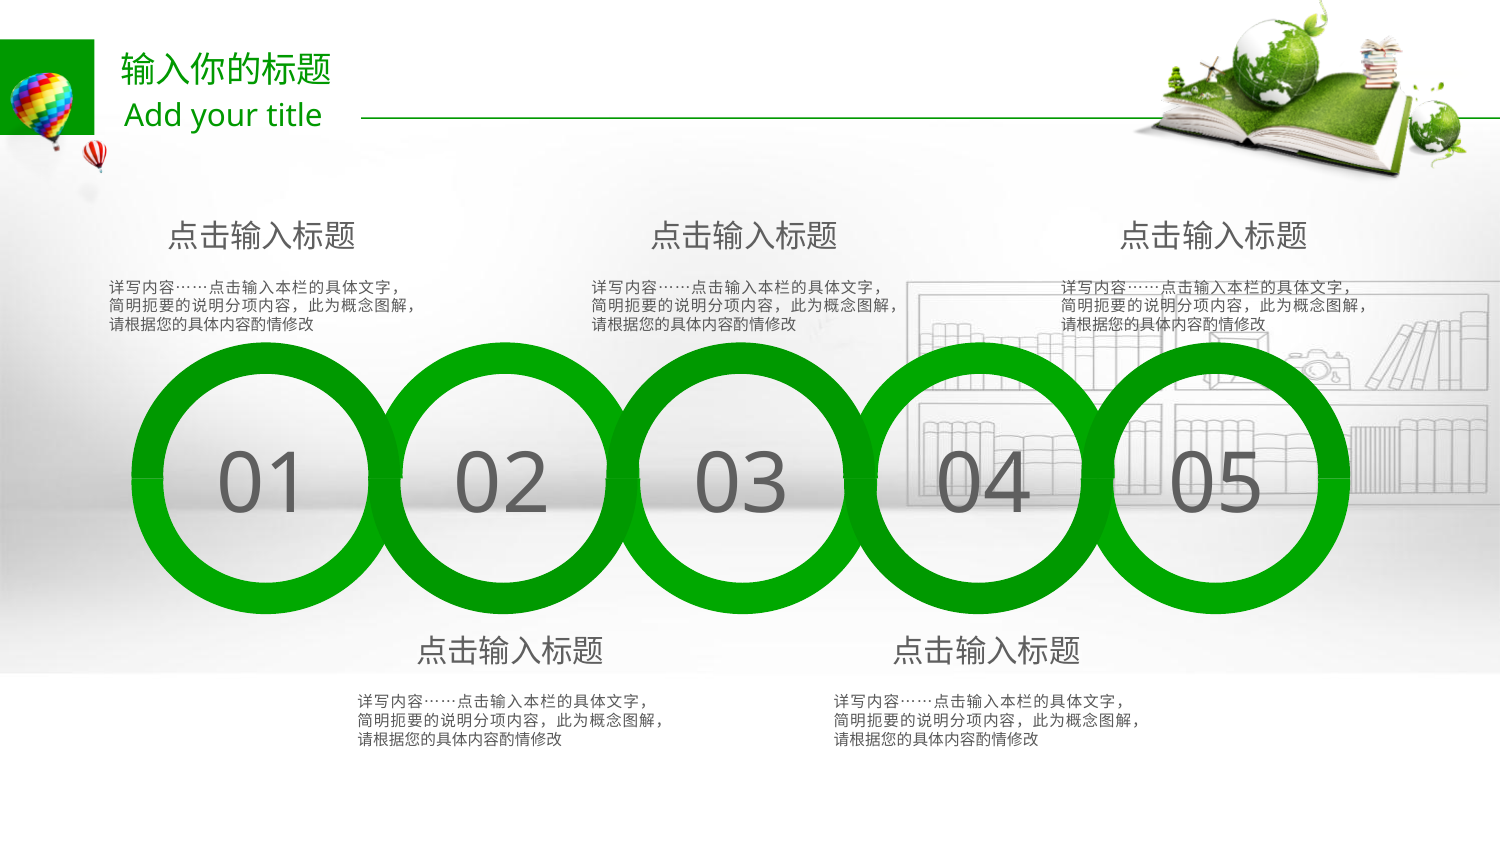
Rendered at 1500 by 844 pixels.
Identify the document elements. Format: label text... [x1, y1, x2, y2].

text_box [606, 368, 876, 479]
text_box [623, 478, 860, 615]
text_box [131, 368, 401, 479]
text_box 03 [681, 422, 803, 535]
text_box [368, 478, 638, 615]
text_box [131, 479, 384, 615]
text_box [816, 625, 1157, 774]
text_box [1081, 368, 1351, 479]
text_box 04 [922, 422, 1044, 535]
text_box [340, 625, 680, 774]
text_box [861, 342, 1098, 479]
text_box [1043, 210, 1384, 360]
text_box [574, 210, 914, 360]
picture [0, 0, 1500, 844]
text_box [1097, 479, 1351, 615]
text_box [91, 210, 432, 360]
text_box [844, 478, 1113, 615]
text_box [386, 342, 623, 479]
text_box 05 [1156, 422, 1278, 535]
text_box 01 [204, 422, 325, 535]
text_box 02 [441, 422, 563, 535]
